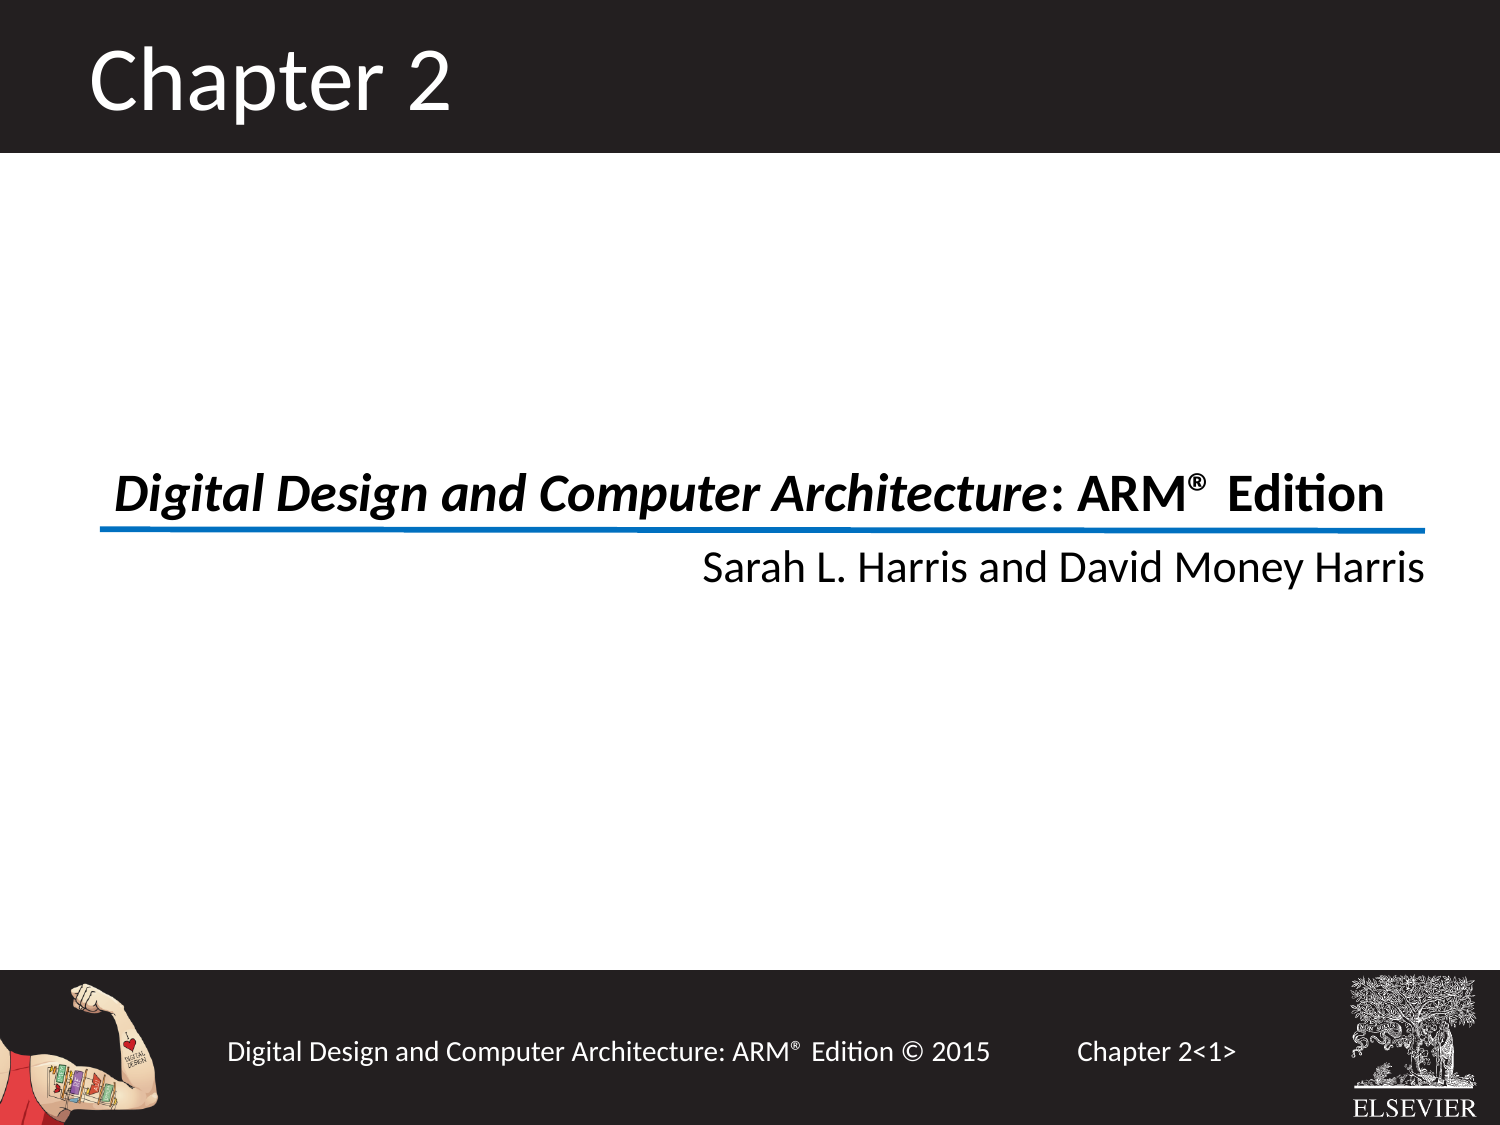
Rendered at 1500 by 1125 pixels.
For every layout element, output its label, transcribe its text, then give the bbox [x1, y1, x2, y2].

text_box Sarah L. Harris and David Money Harris [687, 529, 1463, 599]
table_cell (B+C) • (B+D) • (C+D) = (B+C) • (B+D) [687, 531, 1424, 537]
text_box Chapter 2 [75, 11, 1375, 136]
text_box Digital Design and Computer Architecture: ARM® Edition [99, 449, 1425, 527]
picture [0, 979, 163, 1125]
picture [1350, 974, 1477, 1117]
